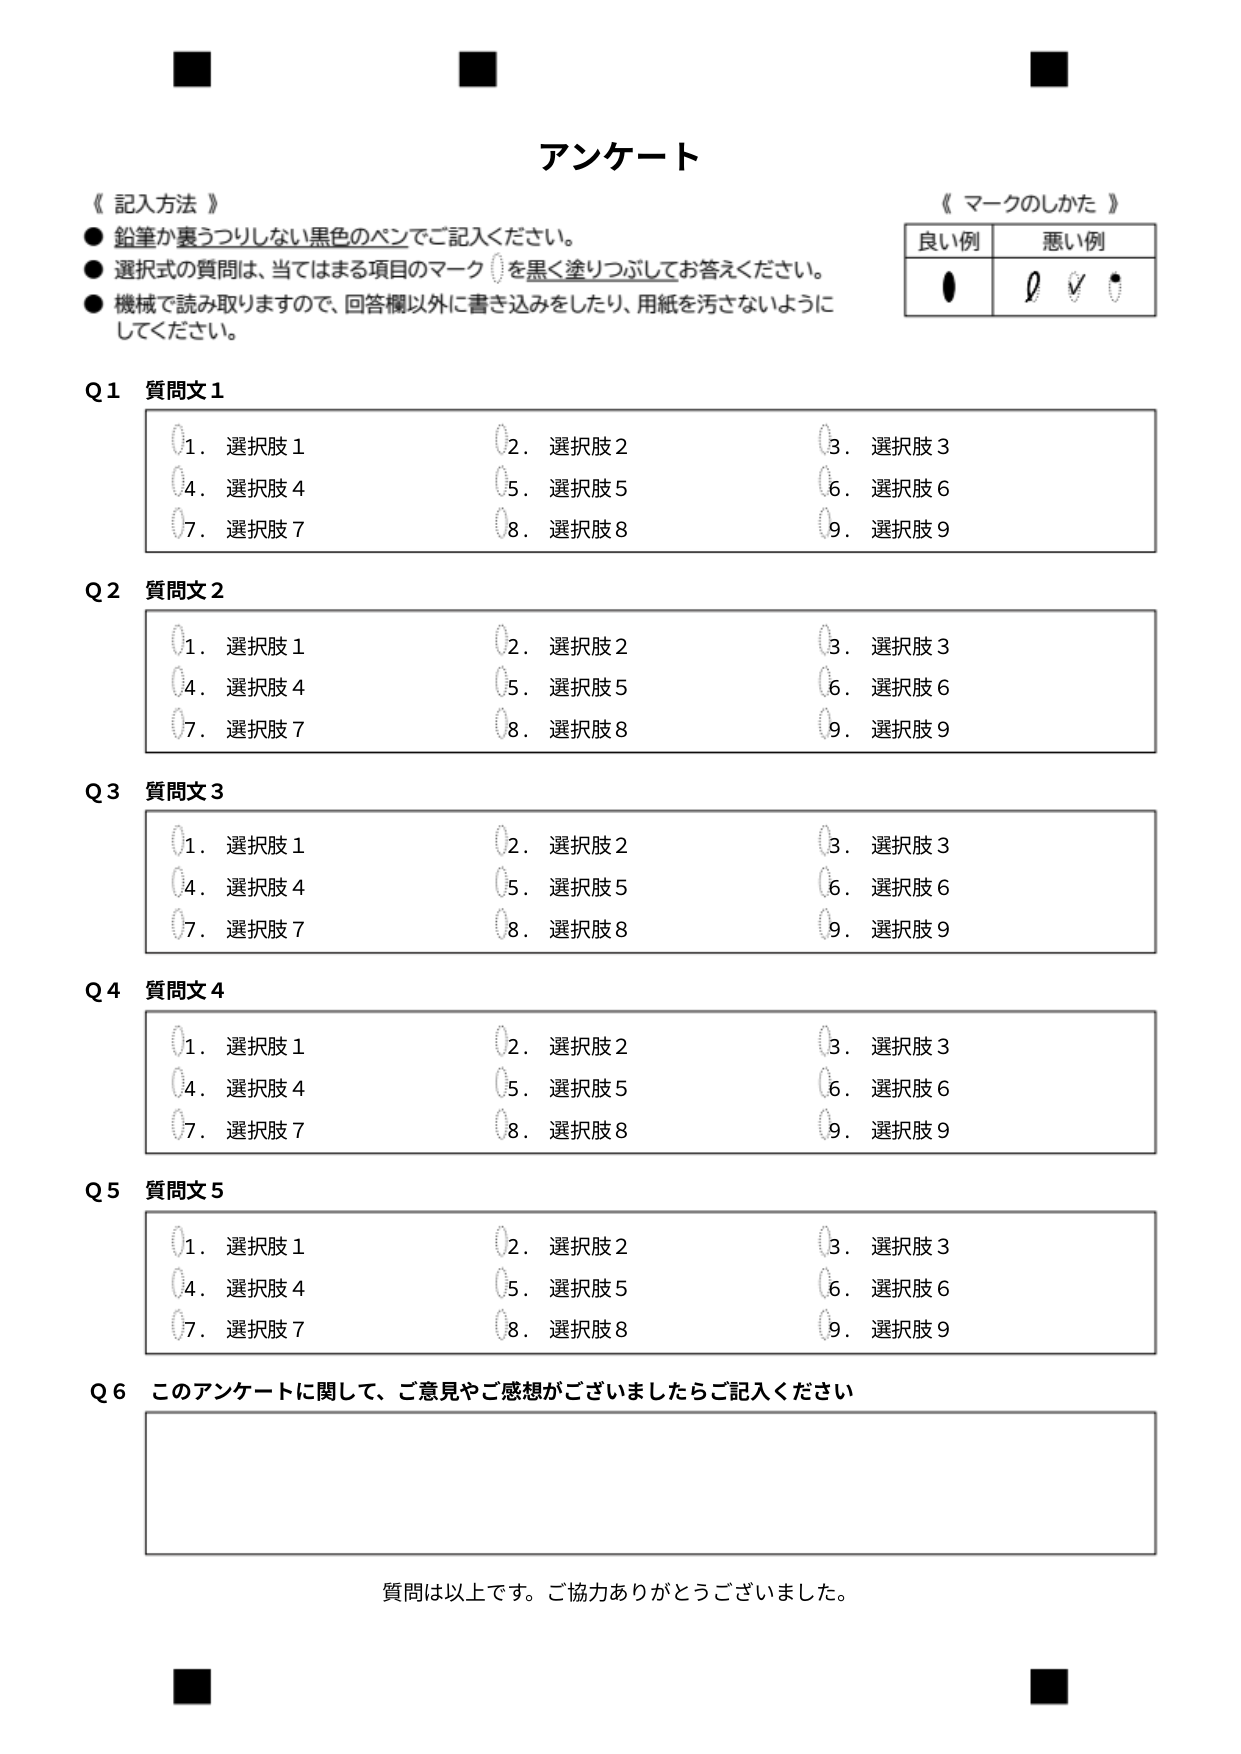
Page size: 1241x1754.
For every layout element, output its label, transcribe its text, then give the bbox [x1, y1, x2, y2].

text_box 1. 選択肢１ 4. 選択肢４ 7. 選択肢７ [169, 609, 325, 750]
text_box 3. 選択肢３ 6. 選択肢６ 9. 選択肢９ [813, 808, 969, 949]
text_box Ｑ２ 質問文２ [68, 569, 244, 610]
text_box 1. 選択肢１ 4. 選択肢４ 7. 選択肢７ [169, 1209, 325, 1350]
text_box Ｑ５ 質問文５ [68, 1169, 244, 1210]
text_box 3. 選択肢３ 6. 選択肢６ 9. 選択肢９ [813, 1009, 969, 1150]
text_box アンケート [0, 128, 1241, 184]
text_box 2. 選択肢２ 5. 選択肢５ 8. 選択肢８ [492, 1009, 648, 1150]
text_box 質問は以上です。ご協力ありがとうございました。 [0, 1572, 1241, 1612]
text_box Ｑ４ 質問文４ [68, 970, 244, 1011]
text_box 3. 選択肢３ 6. 選択肢６ 9. 選択肢９ [813, 609, 969, 750]
text_box 2. 選択肢２ 5. 選択肢５ 8. 選択肢８ [492, 1209, 648, 1350]
text_box 1. 選択肢１ 4. 選択肢４ 7. 選択肢７ [169, 409, 325, 550]
text_box 1. 選択肢１ 4. 選択肢４ 7. 選択肢７ [169, 1009, 325, 1150]
text_box 2. 選択肢２ 5. 選択肢５ 8. 選択肢８ [492, 609, 648, 750]
text_box 2. 選択肢２ 5. 選択肢５ 8. 選択肢８ [492, 409, 648, 550]
text_box 3. 選択肢３ 6. 選択肢６ 9. 選択肢９ [813, 1209, 969, 1350]
text_box Ｑ６ このアンケートに関して、ご意見やご感想がございましたらご記入ください [73, 1370, 870, 1411]
text_box 2. 選択肢２ 5. 選択肢５ 8. 選択肢８ [492, 808, 648, 949]
text_box Ｑ１ 質問文１ [68, 370, 244, 411]
text_box 1. 選択肢１ 4. 選択肢４ 7. 選択肢７ [169, 808, 325, 949]
text_box Ｑ３ 質問文３ [68, 770, 244, 811]
text_box 3. 選択肢３ 6. 選択肢６ 9. 選択肢９ [813, 409, 969, 550]
